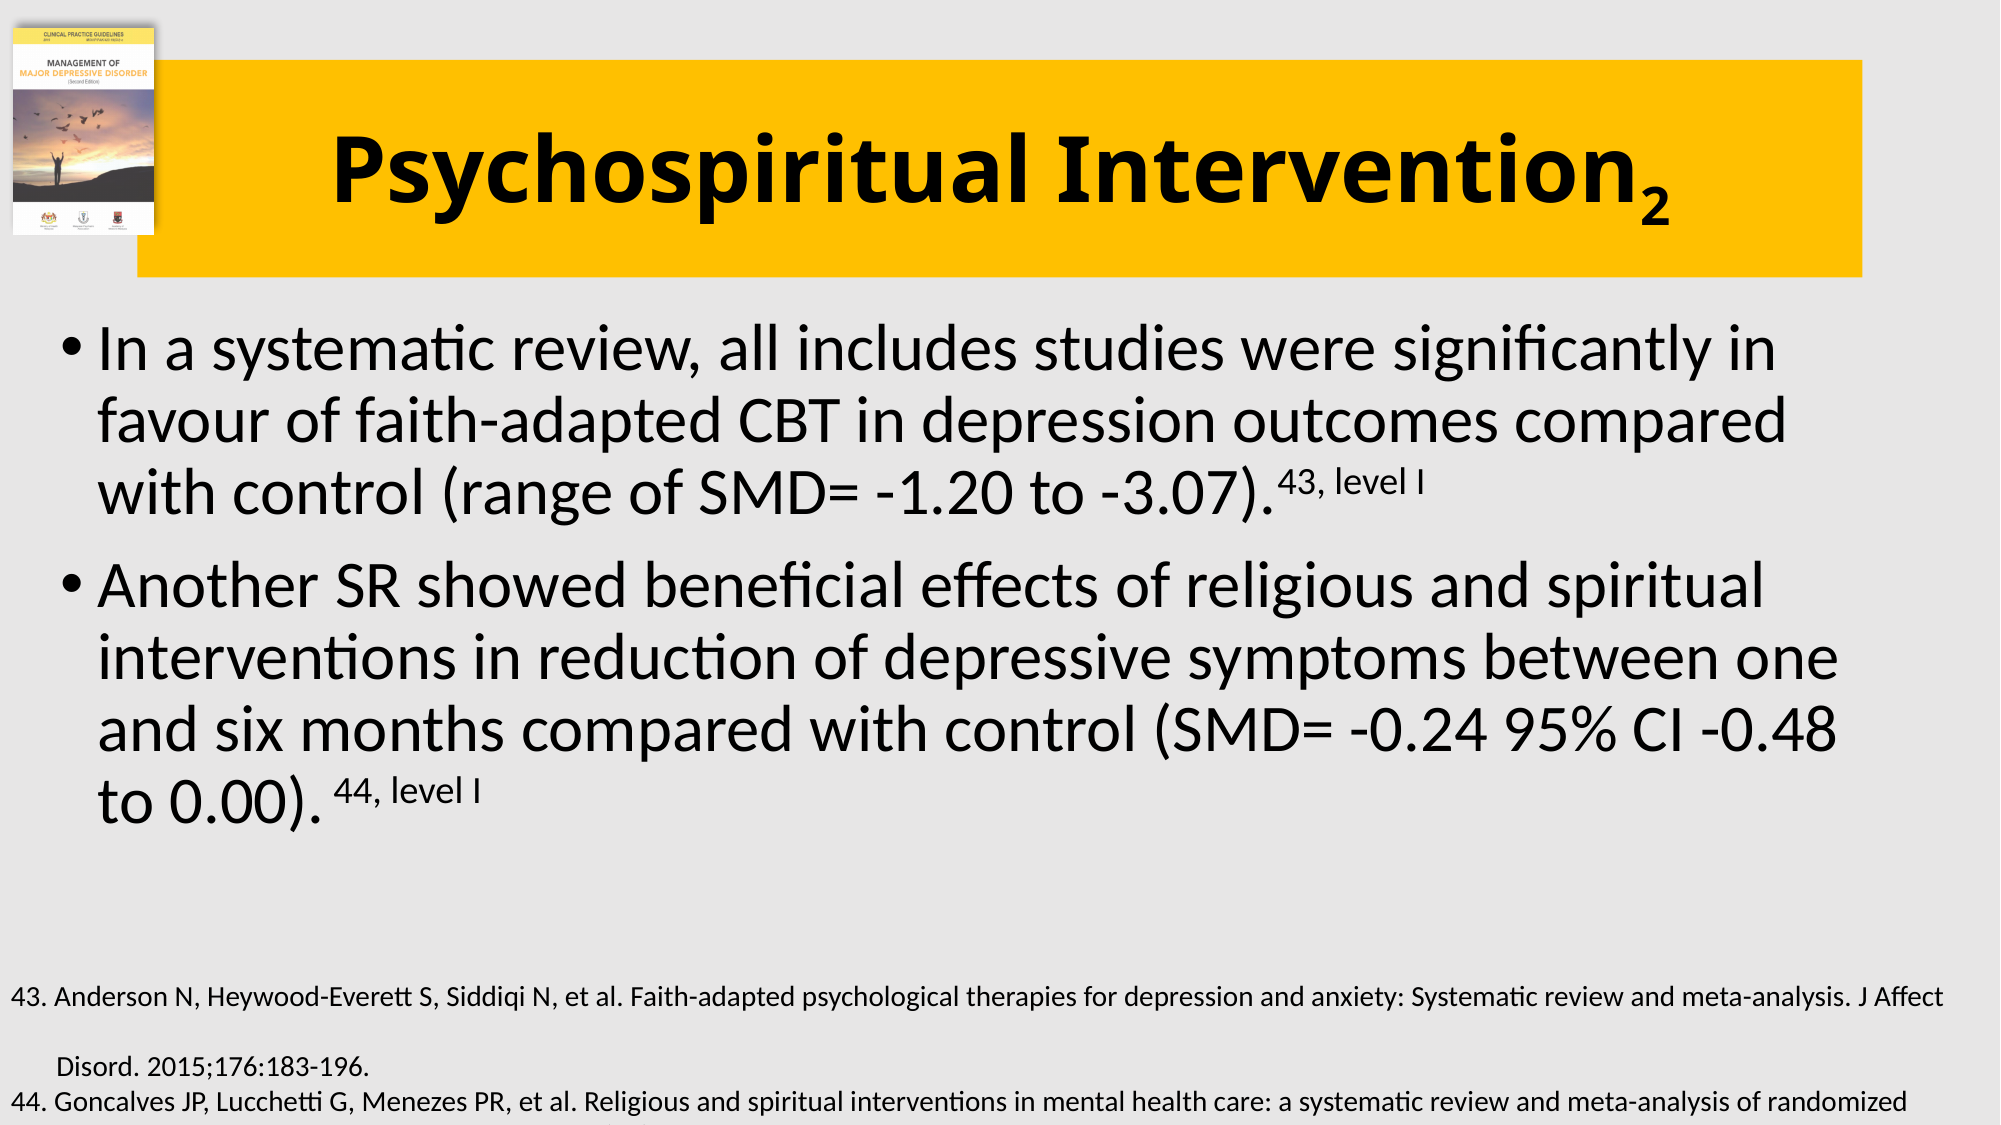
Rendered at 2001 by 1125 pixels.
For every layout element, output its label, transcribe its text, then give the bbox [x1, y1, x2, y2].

title Psychospiritual Intervention2 [137, 59, 1863, 278]
text_box 43. Anderson N, Heywood-Everett S, Siddiqi N, et al. Faith-adapted psychological therapies for depression and anxiety: Systematic review and meta-analysis. J Affect Disord. 2015;176:183-196. 44. Goncalves JP, Lucchetti G, Menezes PR, et al. Religious and spiritual interventions in mental health care: a systematic review and meta-analysis of randomized controlled clinical trials. Psychol Med. 2015;45(14):2937-2949. [0, 970, 1974, 1125]
list In a systematic review, all includes studies were significantly in favour of faith-adapted CBT in depression outcomes compared with control (range of SMD= -1.20 to -3.07).43, level I Another SR showed beneficial effects of religious and spiritual interventions in reduction of depressive symptoms between one and six months compared with control (SMD= -0.24 95% CI -0.48 to 0.00). 44, level I [45, 305, 1914, 899]
picture [13, 28, 154, 235]
